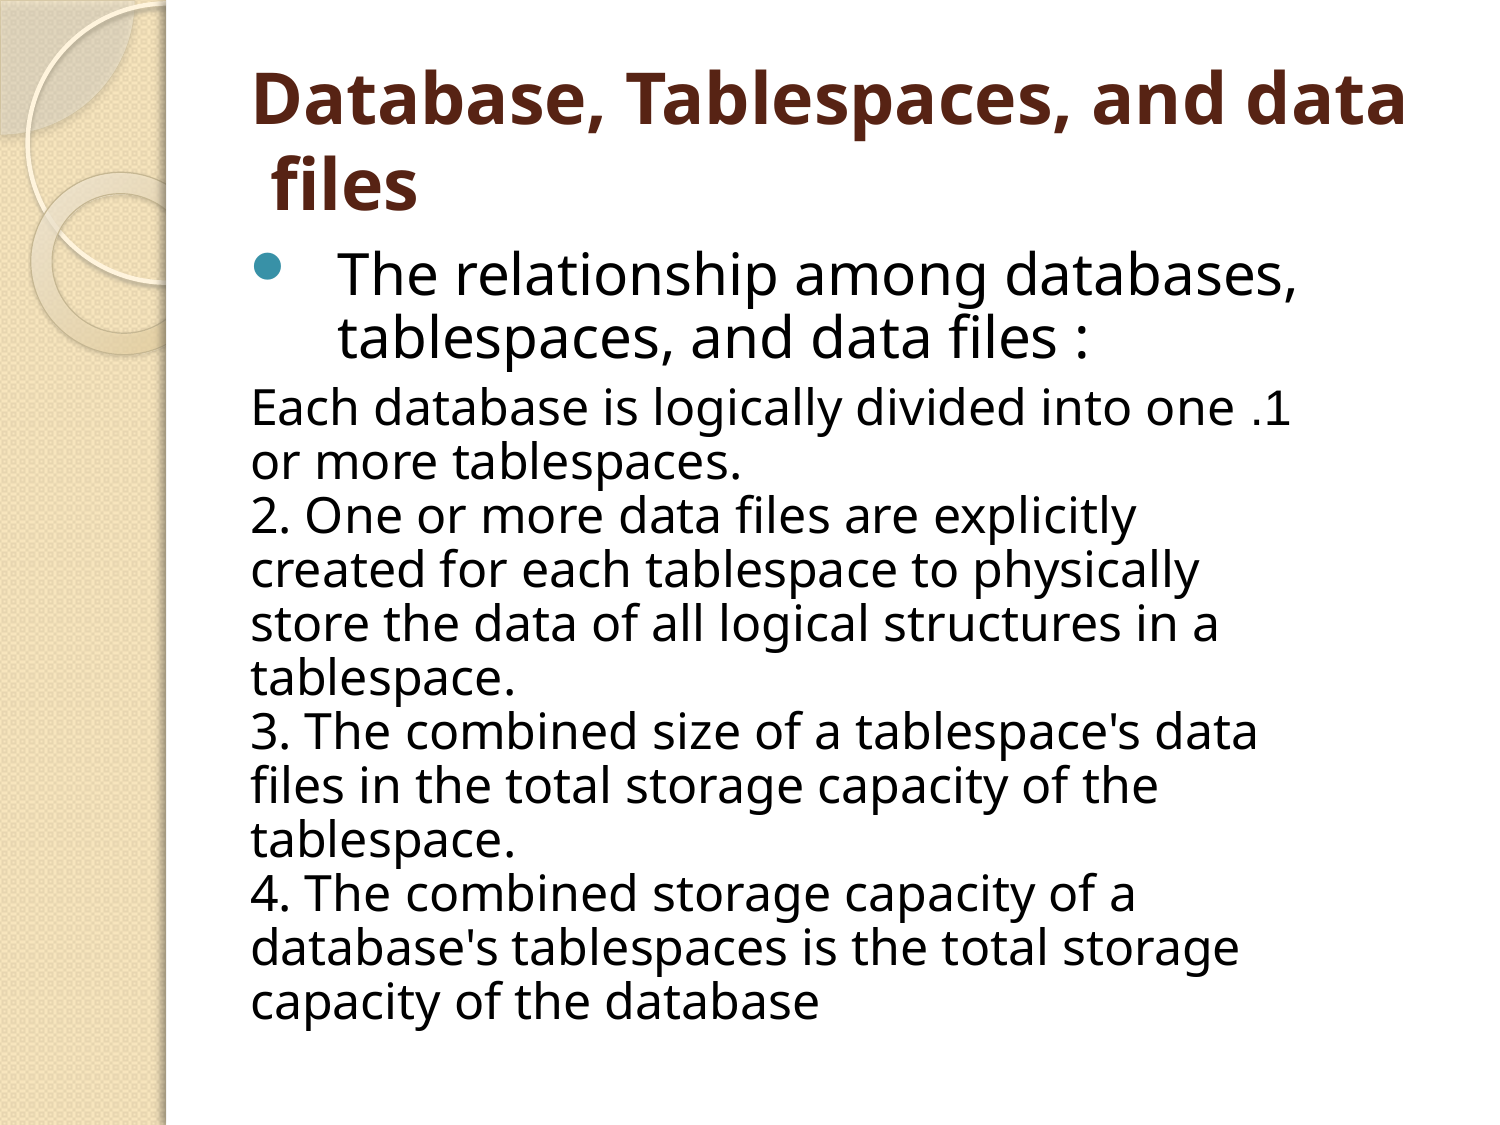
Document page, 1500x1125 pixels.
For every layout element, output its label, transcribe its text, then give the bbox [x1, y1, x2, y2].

list The relationship among databases, tablespaces, and data files : 1. Each database is logically divided into one or more tablespaces. 2. One or more data files are explicitly created for each tablespace to physically store the data of all logical structures in a tablespace. 3. The combined size of a tablespace's data files in the total storage capacity of the tablespace. 4. The combined storage capacity of a database's tablespaces is the total storage capacity of the database [235, 237, 1466, 1025]
title Database, Tablespaces, and data files [235, 45, 1466, 233]
